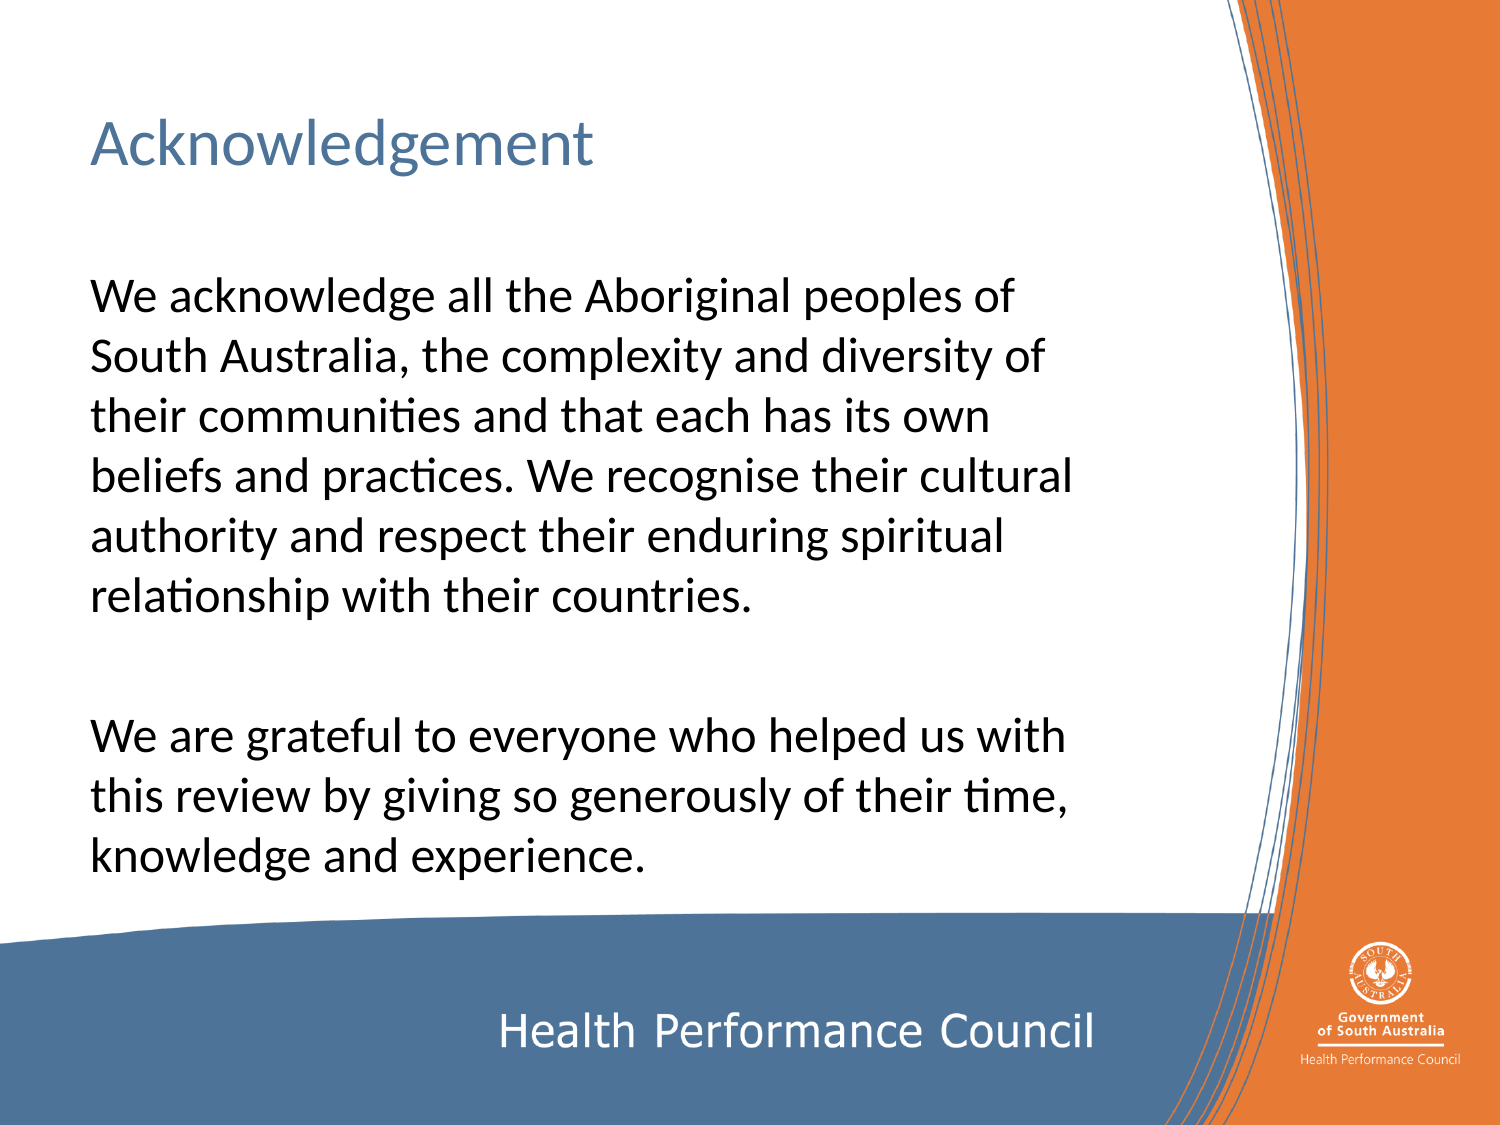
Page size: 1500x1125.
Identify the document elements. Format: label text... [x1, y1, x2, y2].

title Acknowledgement [75, 45, 1103, 233]
list We acknowledge all the Aboriginal peoples of South Australia, the complexity and diversity of their communities and that each has its own beliefs and practices. We recognise their cultural authority and respect their enduring spiritual relationship with their countries. We are grateful to everyone who helped us with this review by giving so generously of their time, knowledge and experience. [75, 255, 1103, 906]
picture [0, 0, 1500, 1125]
